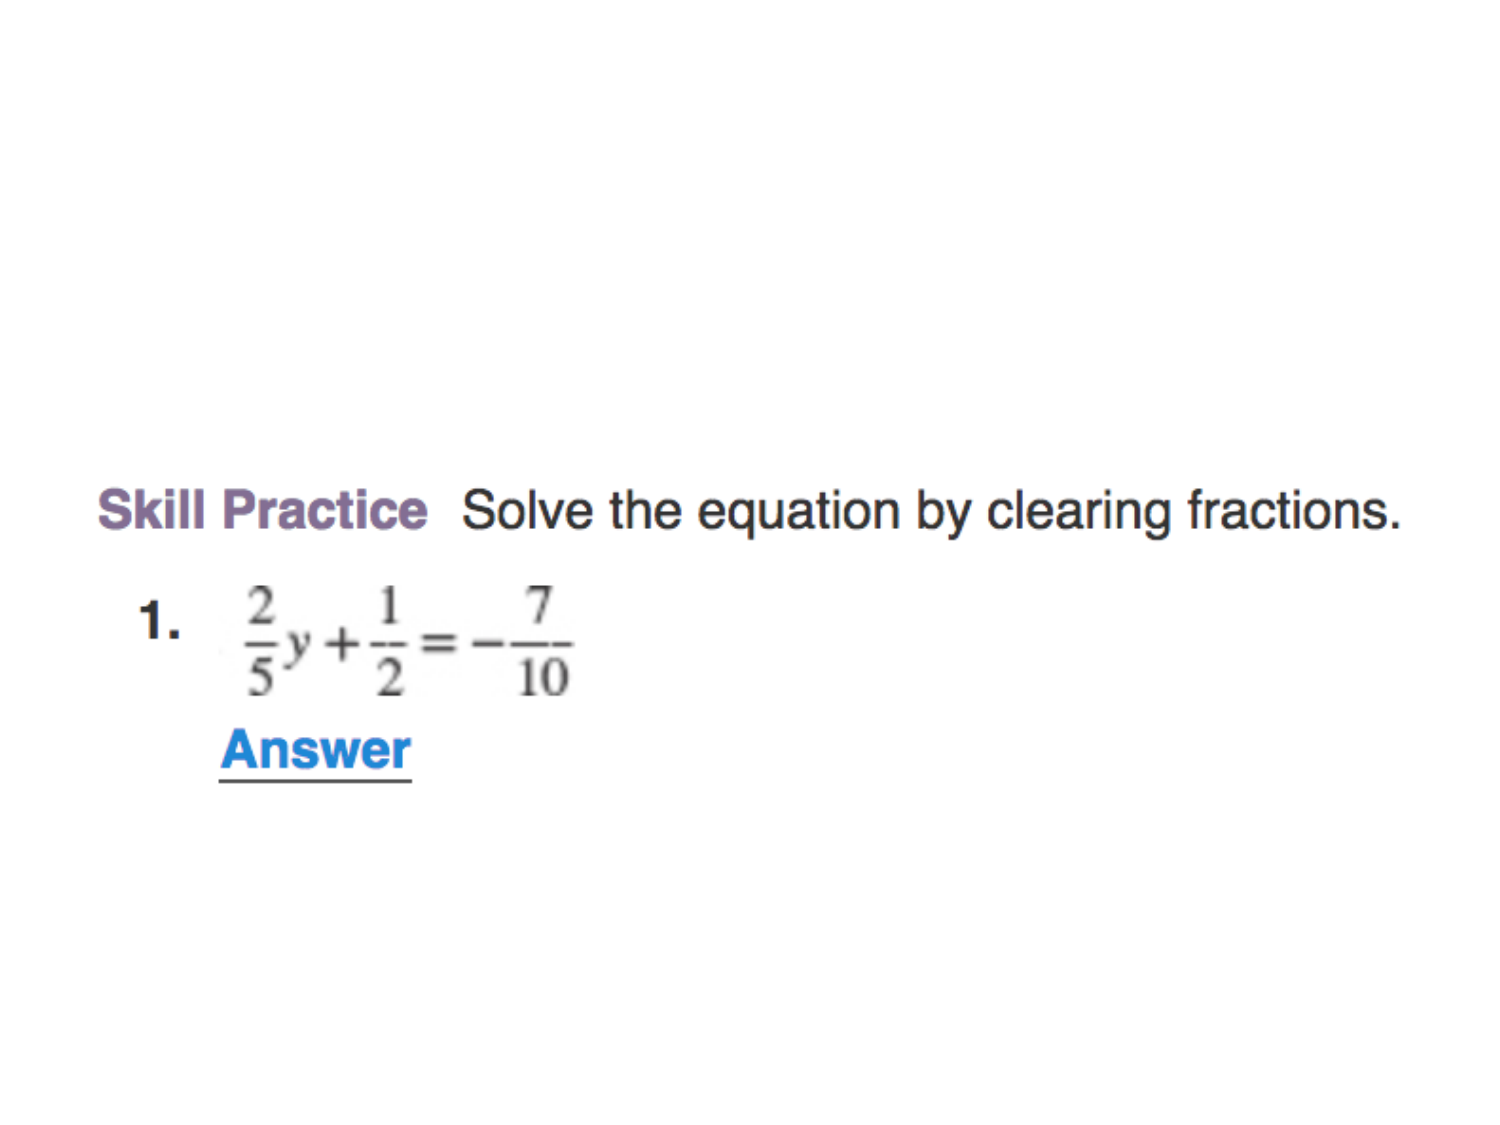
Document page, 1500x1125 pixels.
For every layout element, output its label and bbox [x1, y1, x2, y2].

list [74, 262, 1426, 1006]
